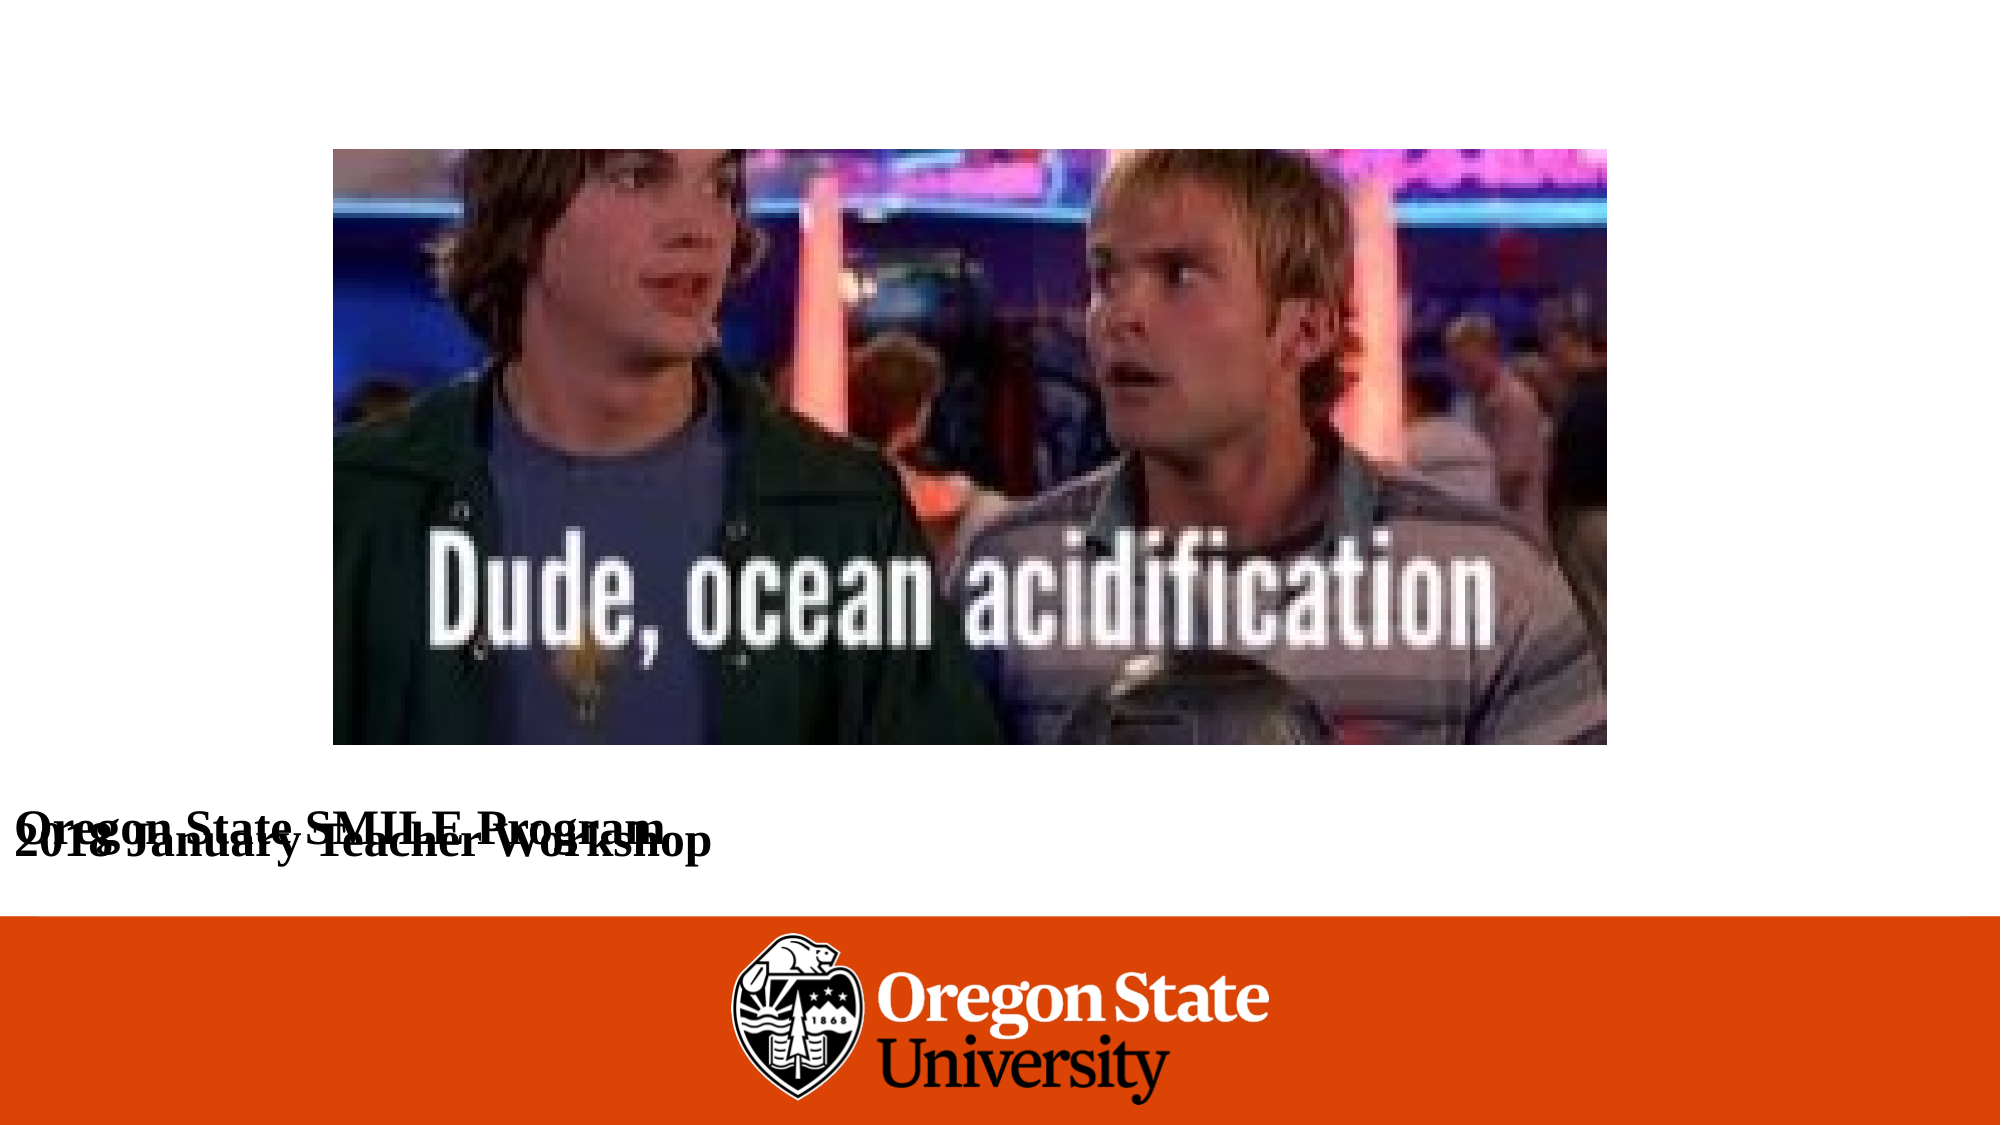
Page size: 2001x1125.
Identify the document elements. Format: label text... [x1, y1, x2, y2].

picture [731, 933, 1269, 1105]
picture [333, 149, 1607, 745]
subtitle Oregon State SMILE Program 2018 January Teacher Workshop [14, 841, 1665, 917]
